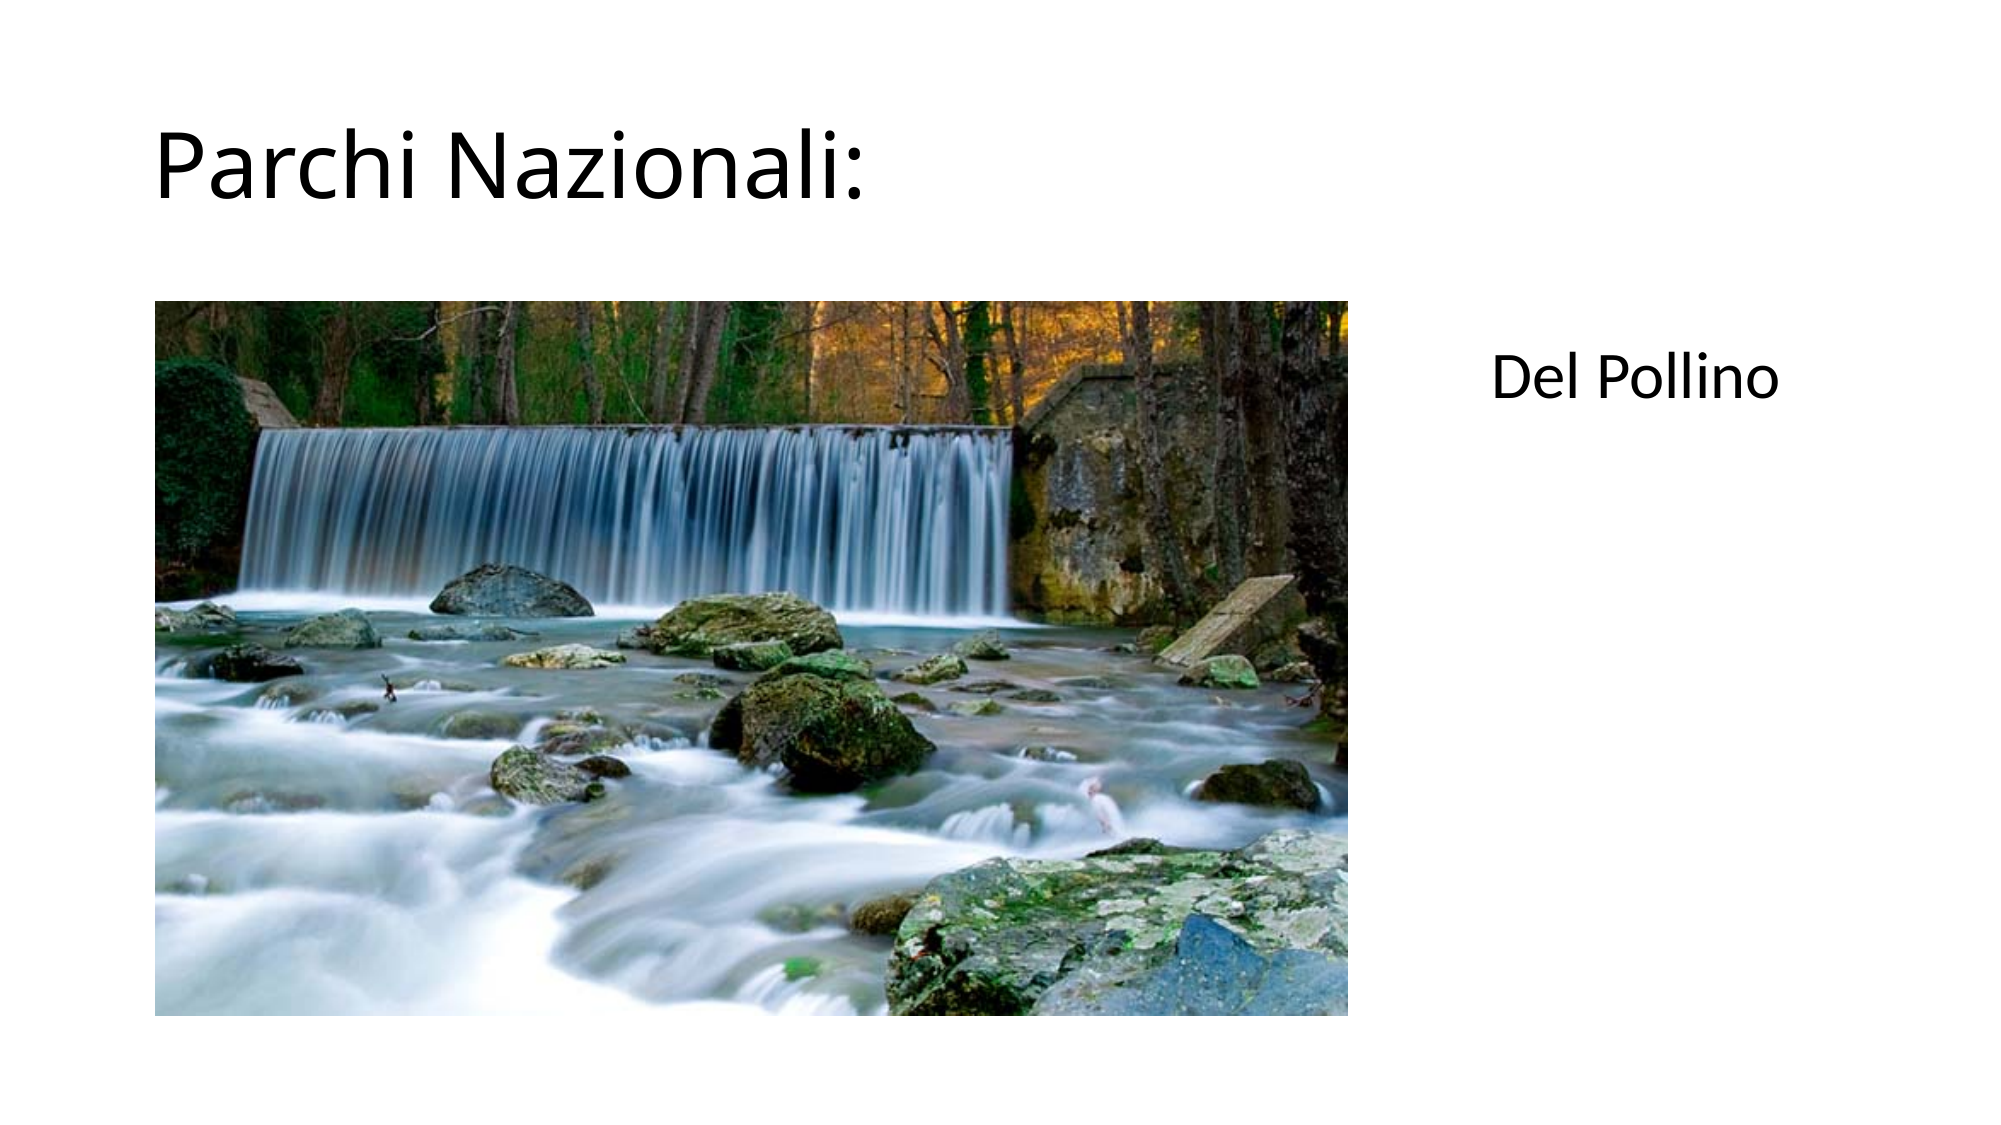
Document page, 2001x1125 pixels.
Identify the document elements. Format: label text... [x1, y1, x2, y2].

title Parchi Nazionali: [137, 59, 1863, 278]
text_box Del Pollino [1477, 324, 1796, 420]
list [154, 301, 1348, 1016]
